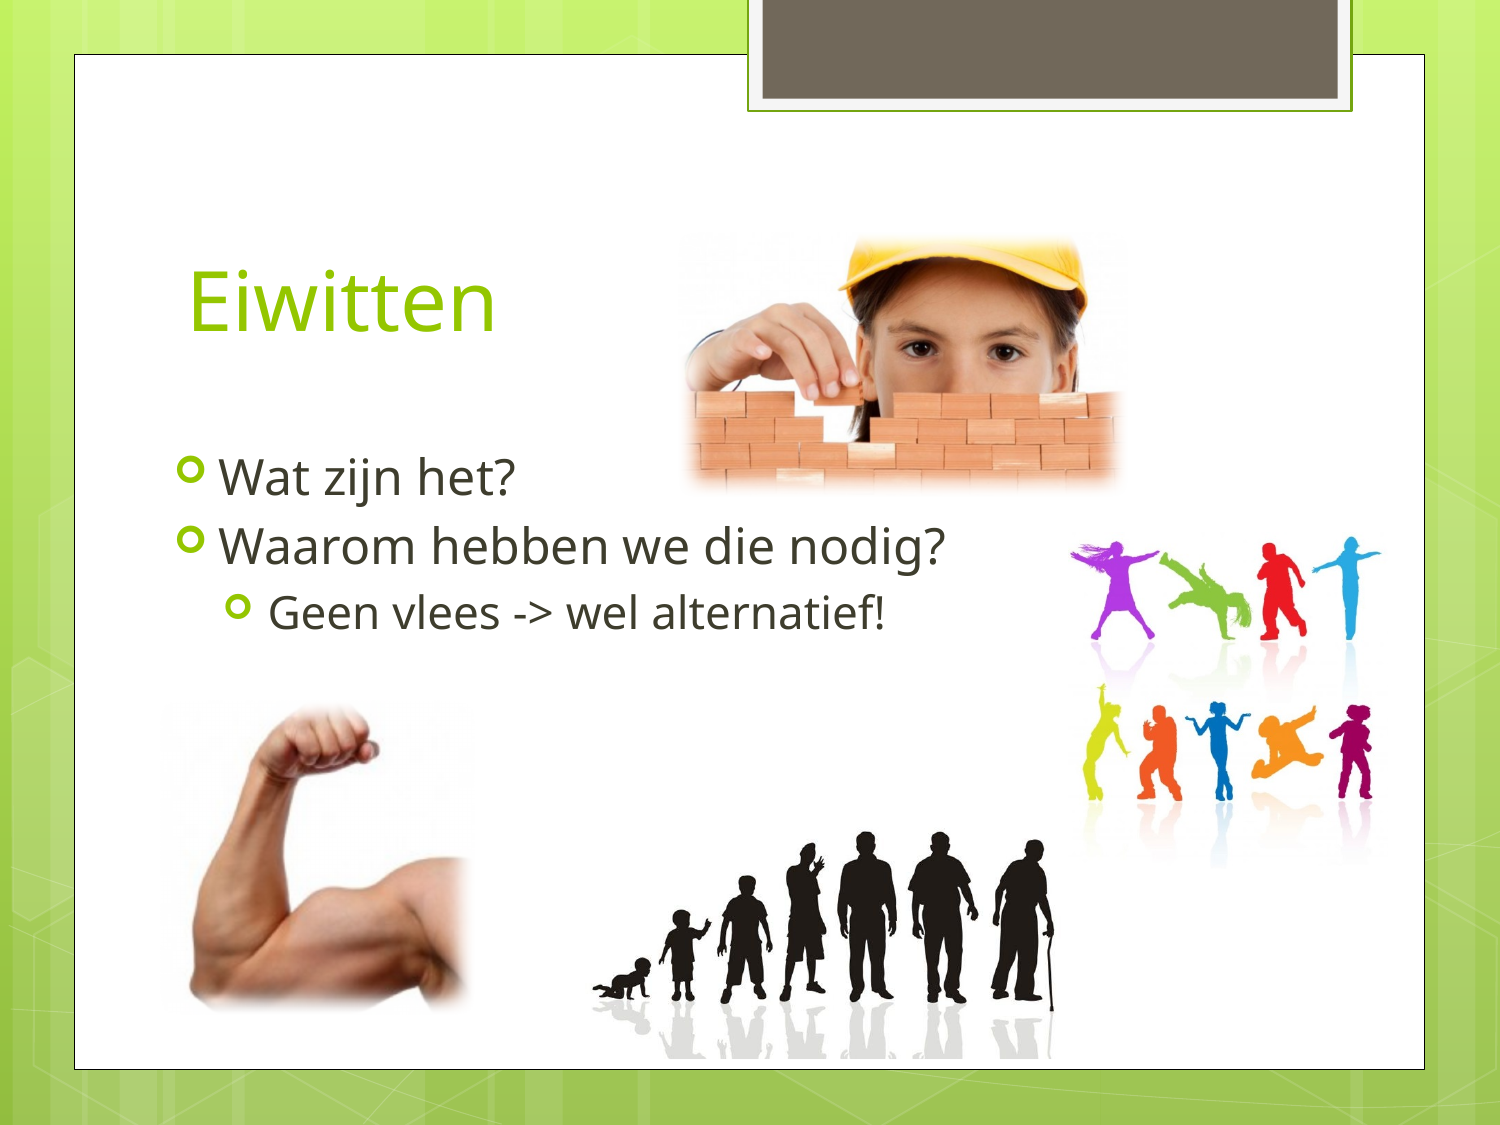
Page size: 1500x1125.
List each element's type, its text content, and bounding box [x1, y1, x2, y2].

list Wat zijn het? Waarom hebben we die nodig? Geen vlees -> wel alternatief! [147, 437, 1260, 1013]
title Eiwitten [171, 168, 1324, 357]
picture [159, 699, 476, 1016]
picture [677, 231, 1129, 498]
picture [584, 532, 1389, 1059]
